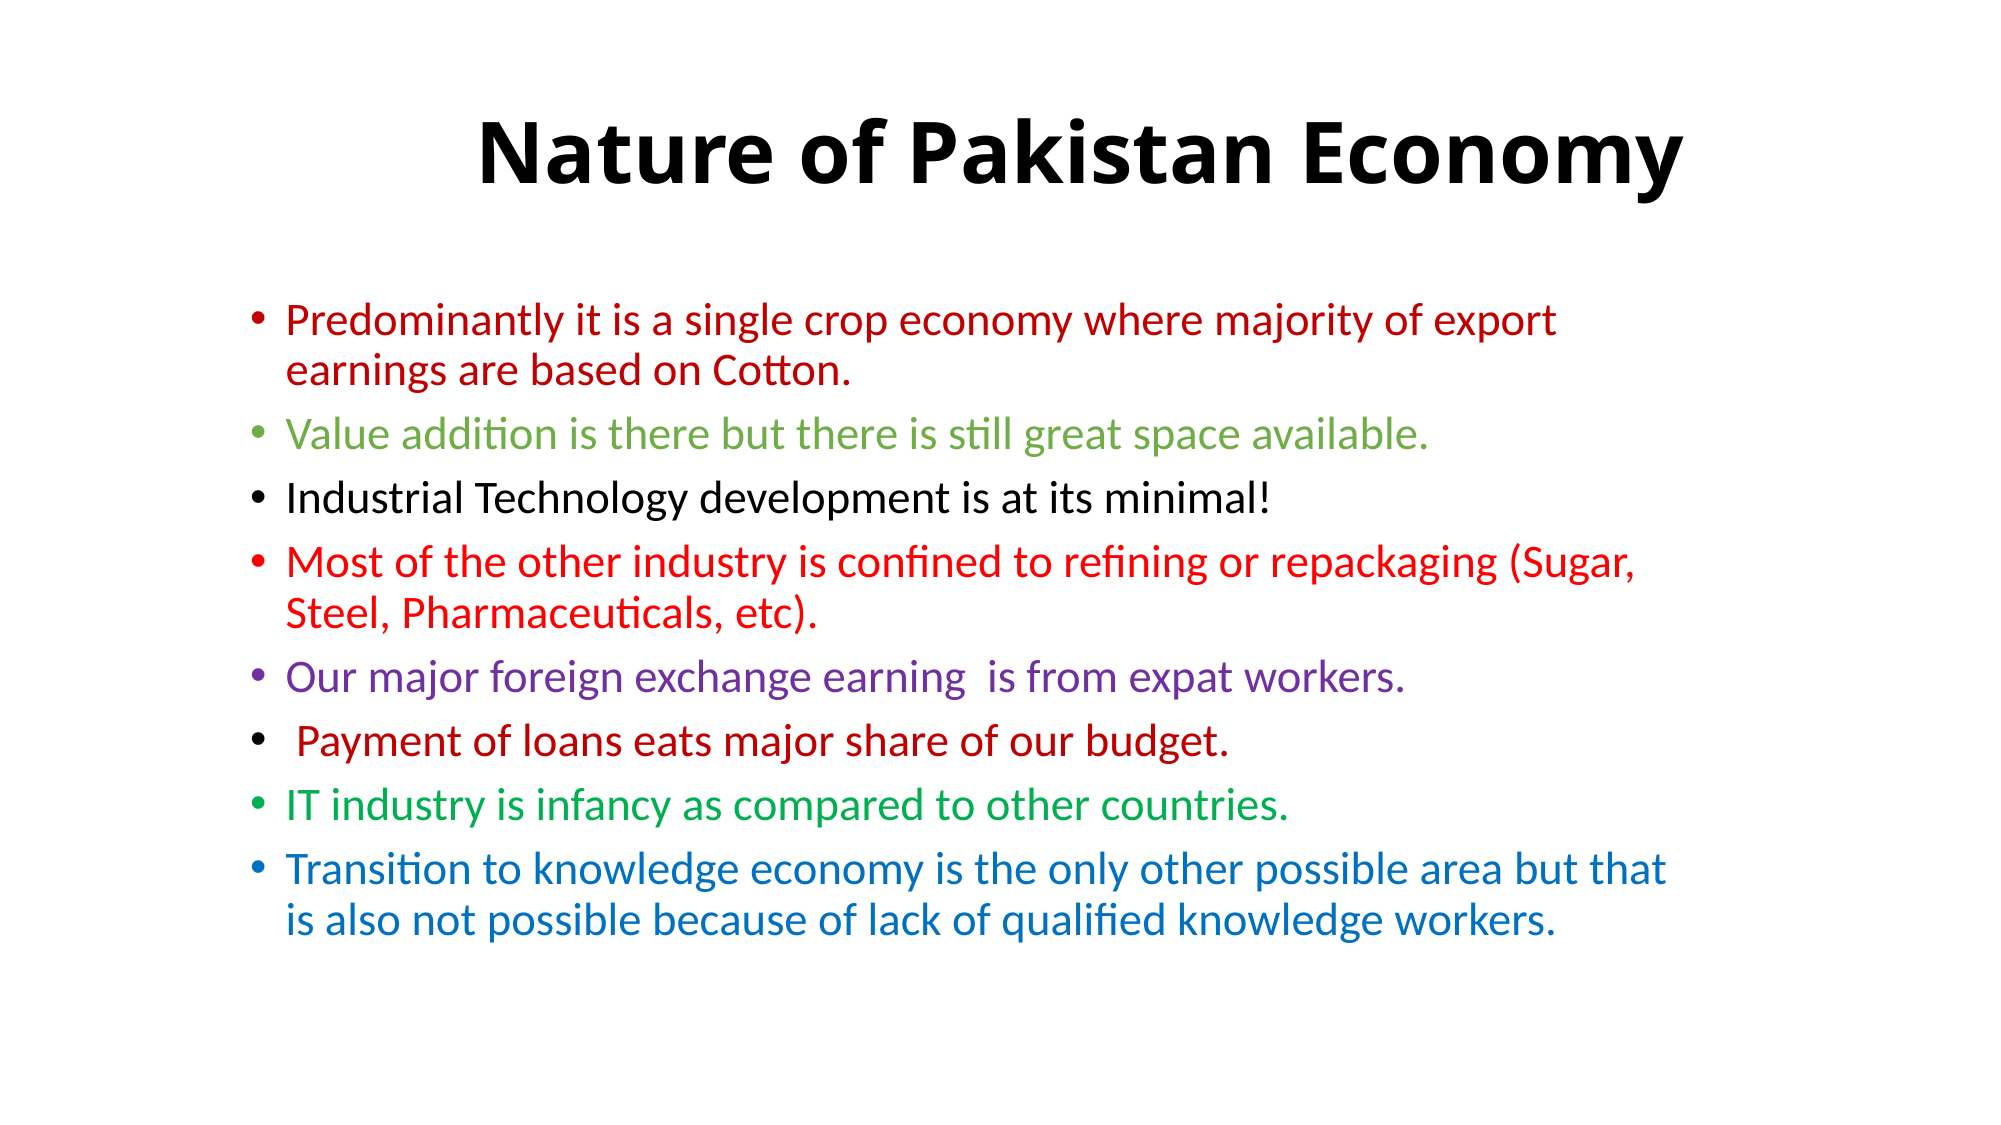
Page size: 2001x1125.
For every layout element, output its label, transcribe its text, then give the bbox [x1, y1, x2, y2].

title Nature of Pakistan Economy [193, 102, 1919, 211]
list Predominantly it is a single crop economy where majority of export earnings are based on Cotton. Value addition is there but there is still great space available. Industrial Technology development is at its minimal! Most of the other industry is confined to refining or repackaging (Sugar, Steel, Pharmaceuticals, etc). Our major foreign exchange earning is from expat workers. Payment of loans eats major share of our budget. IT industry is infancy as compared to other countries. Transition to knowledge economy is the only other possible area but that is also not possible because of lack of qualified knowledge workers. [235, 287, 1713, 1030]
